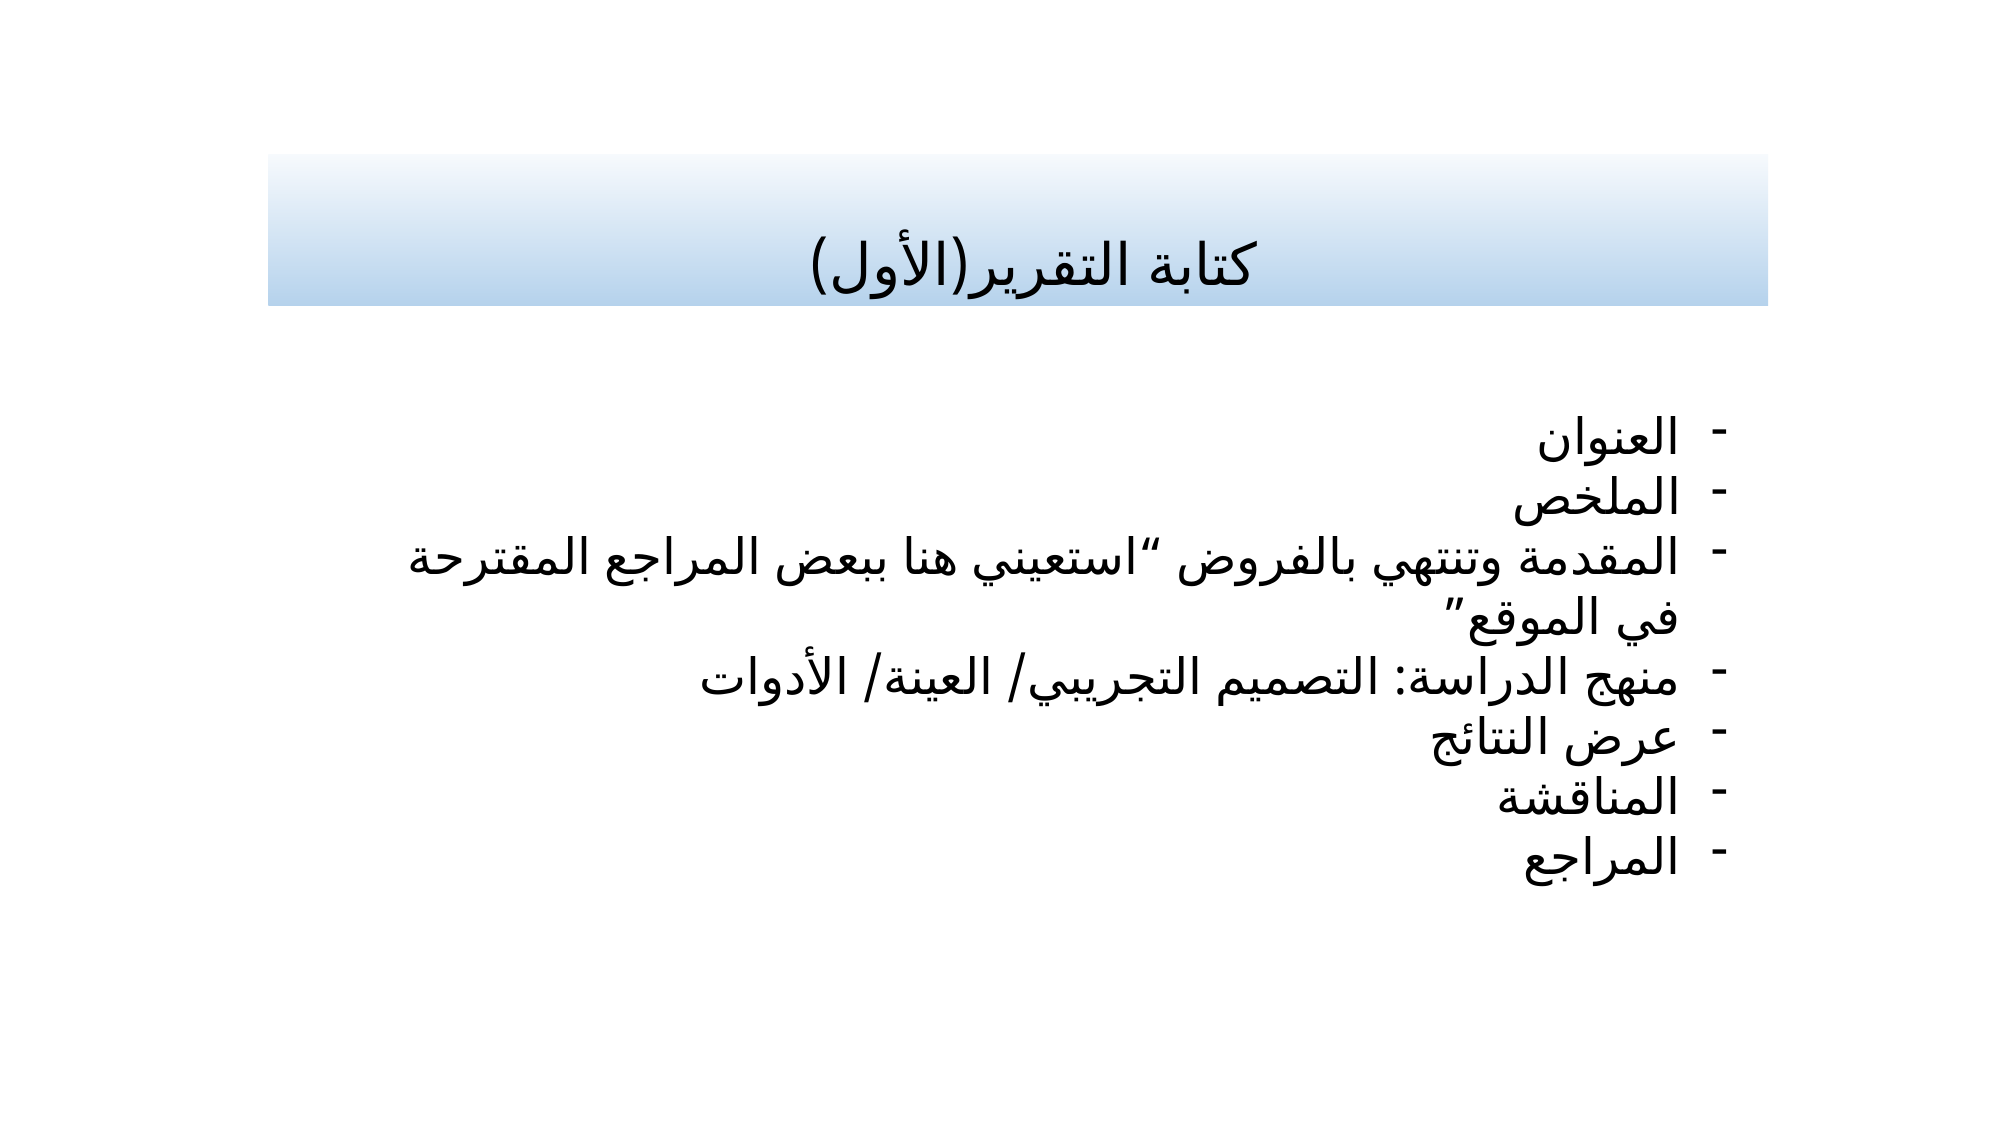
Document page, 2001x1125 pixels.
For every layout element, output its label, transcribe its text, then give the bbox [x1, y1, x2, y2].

subtitle [121, 415, 1879, 1125]
title كتابة التقرير(الأول) [268, 154, 1769, 306]
text_box العنوان الملخص المقدمة وتنتهي بالفروض “استعيني هنا ببعض المراجع المقترحة في الموقع” منهج الدراسة: التصميم التجريبي/ العينة/ الأدوات عرض النتائج المناقشة المراجع [334, 397, 1743, 893]
